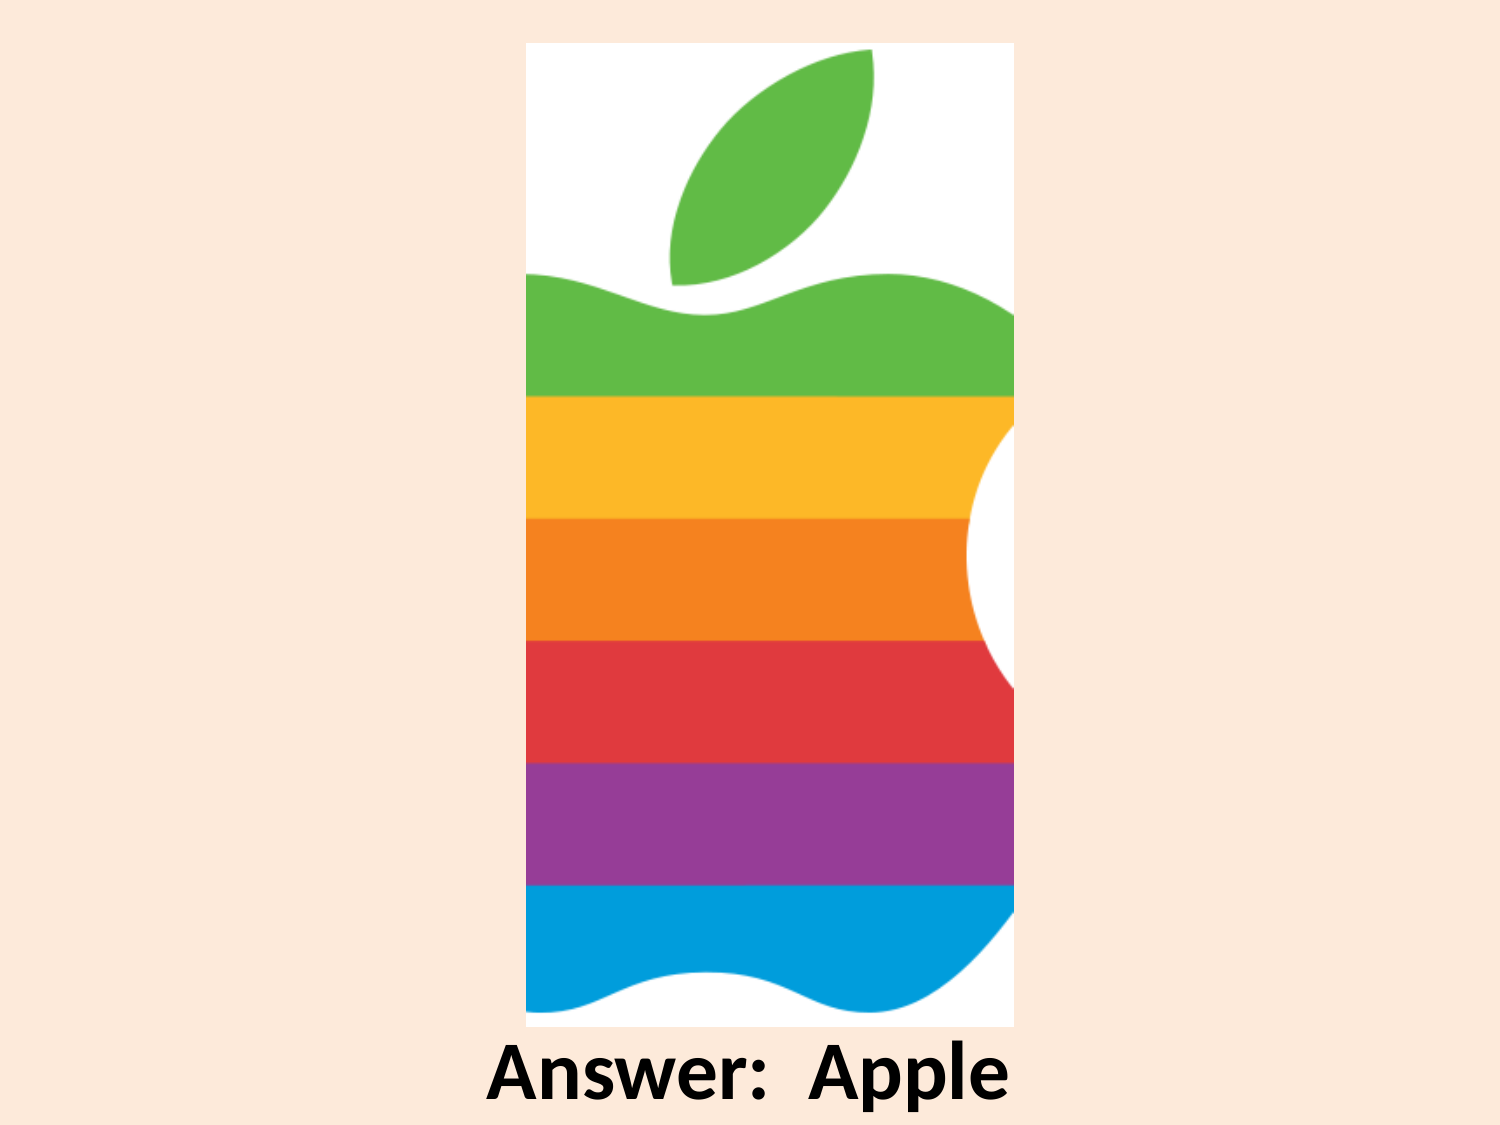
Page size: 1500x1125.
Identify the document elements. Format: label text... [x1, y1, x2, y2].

text_box Answer: Apple [472, 1008, 1026, 1124]
picture [526, 912, 1014, 1027]
picture [526, 42, 1014, 885]
